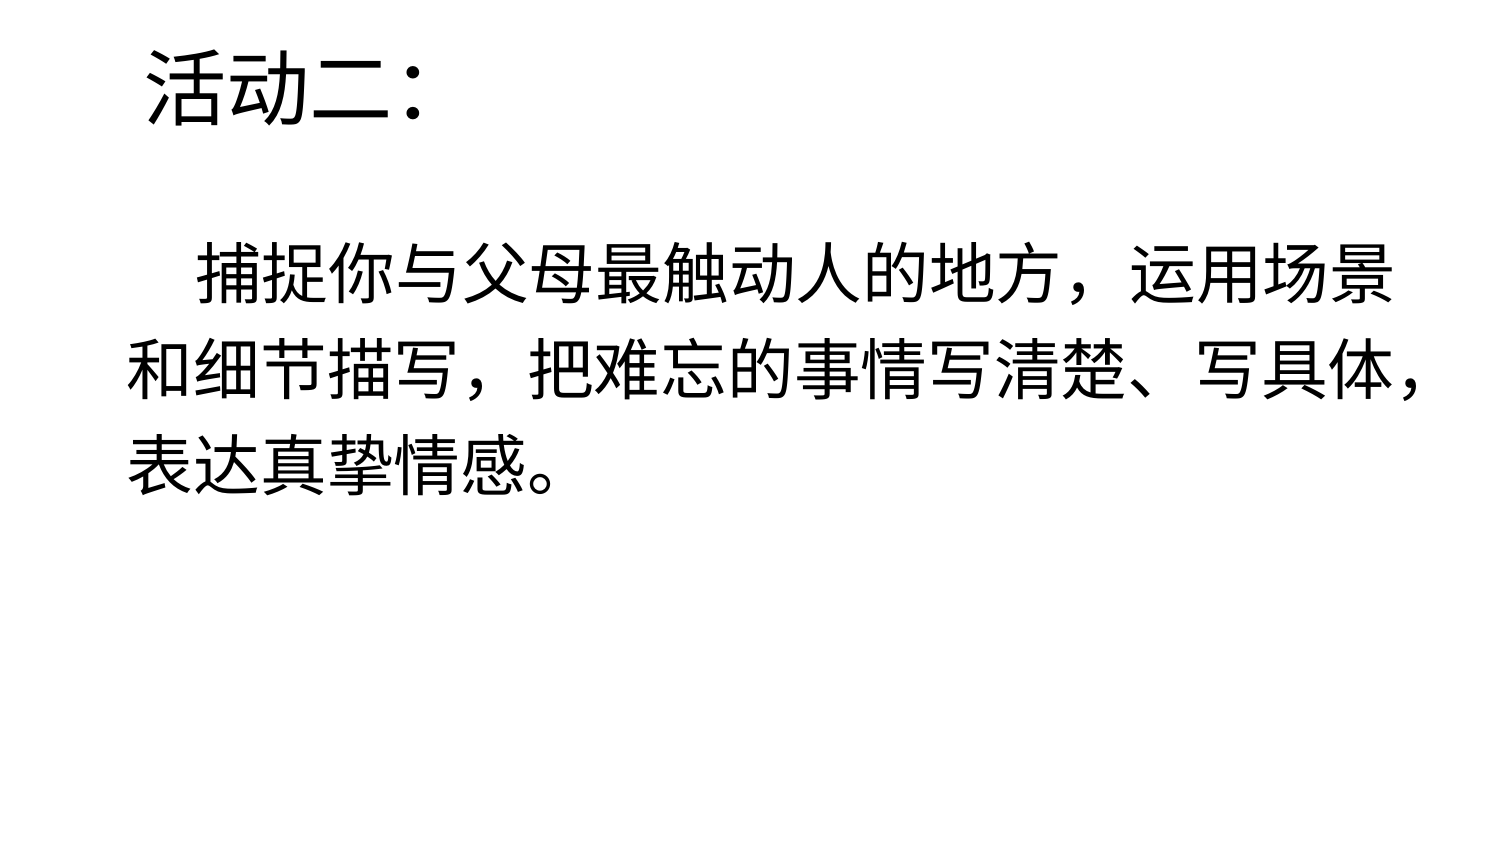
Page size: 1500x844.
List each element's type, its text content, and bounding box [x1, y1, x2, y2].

text_box 活动二： [128, 28, 455, 144]
list 捕捉你与父母最触动人的地方，运用场景和细节描写，把难忘的事情写清楚、写具体，表达真挚情感。 [70, 208, 1431, 829]
